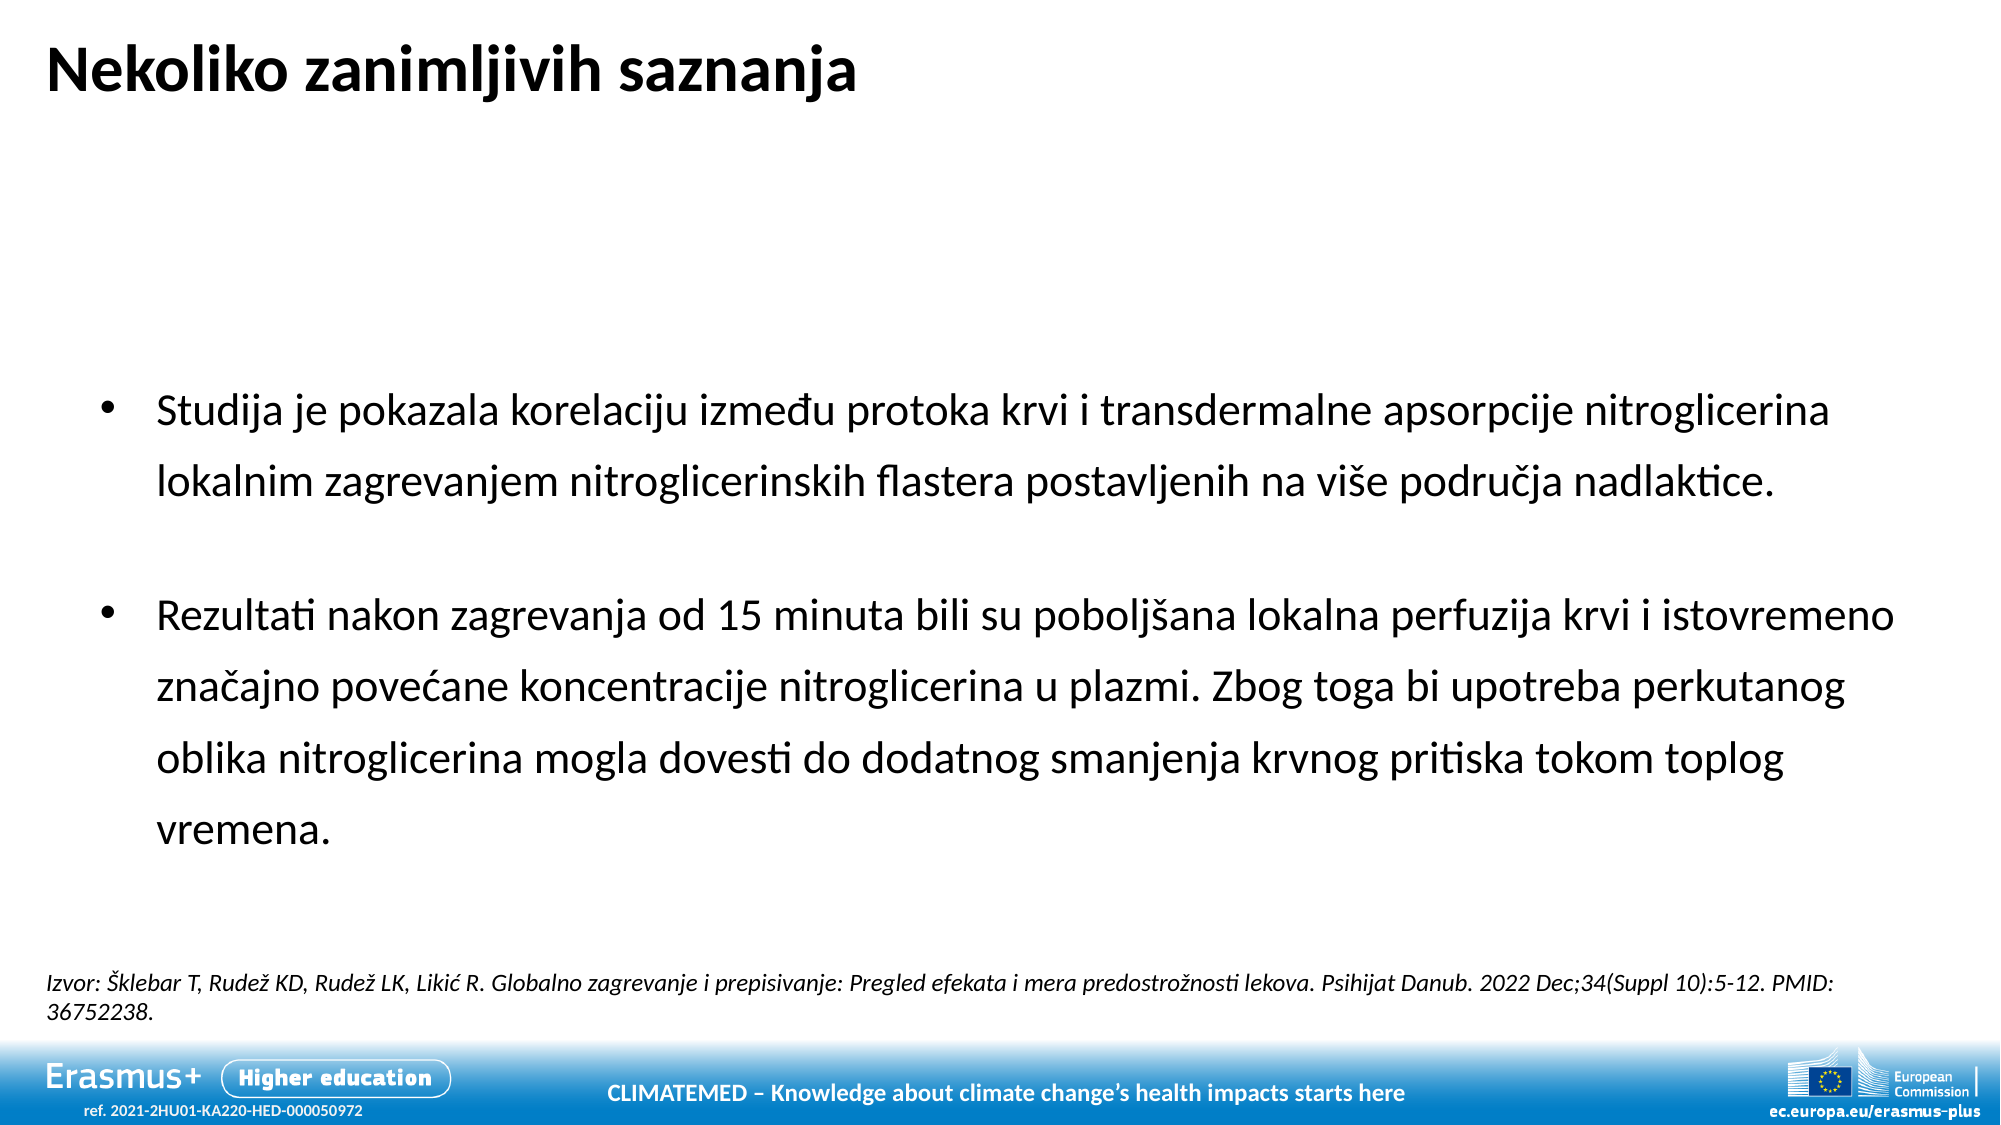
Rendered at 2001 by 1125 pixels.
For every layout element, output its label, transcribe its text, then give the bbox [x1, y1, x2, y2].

text_box Izvor: Šklebar T, Rudež KD, Rudež LK, Likić R. Globalno zagrevanje i prepisivanje: Pregled efekata i mera predostrožnosti lekova. Psihijat Danub. 2022 Dec;34(Suppl 10):5-12. PMID: 36752238. [31, 958, 1872, 1034]
list Studija je pokazala korelaciju između protoka krvi i transdermalne apsorpcije nitroglicerina lokalnim zagrevanjem nitroglicerinskih flastera postavljenih na više područja nadlaktice. Rezultati nakon zagrevanja od 15 minuta bili su poboljšana lokalna perfuzija krvi i istovremeno značajno povećane koncentracije nitroglicerina u plazmi. Zbog toga bi upotreba perkutanog oblika nitroglicerina mogla dovesti do dodatnog smanjenja krvnog pritiska tokom toplog vremena. [84, 355, 1932, 1035]
title Nekoliko zanimljivih saznanja [31, 25, 1984, 116]
picture [0, 899, 2000, 1125]
